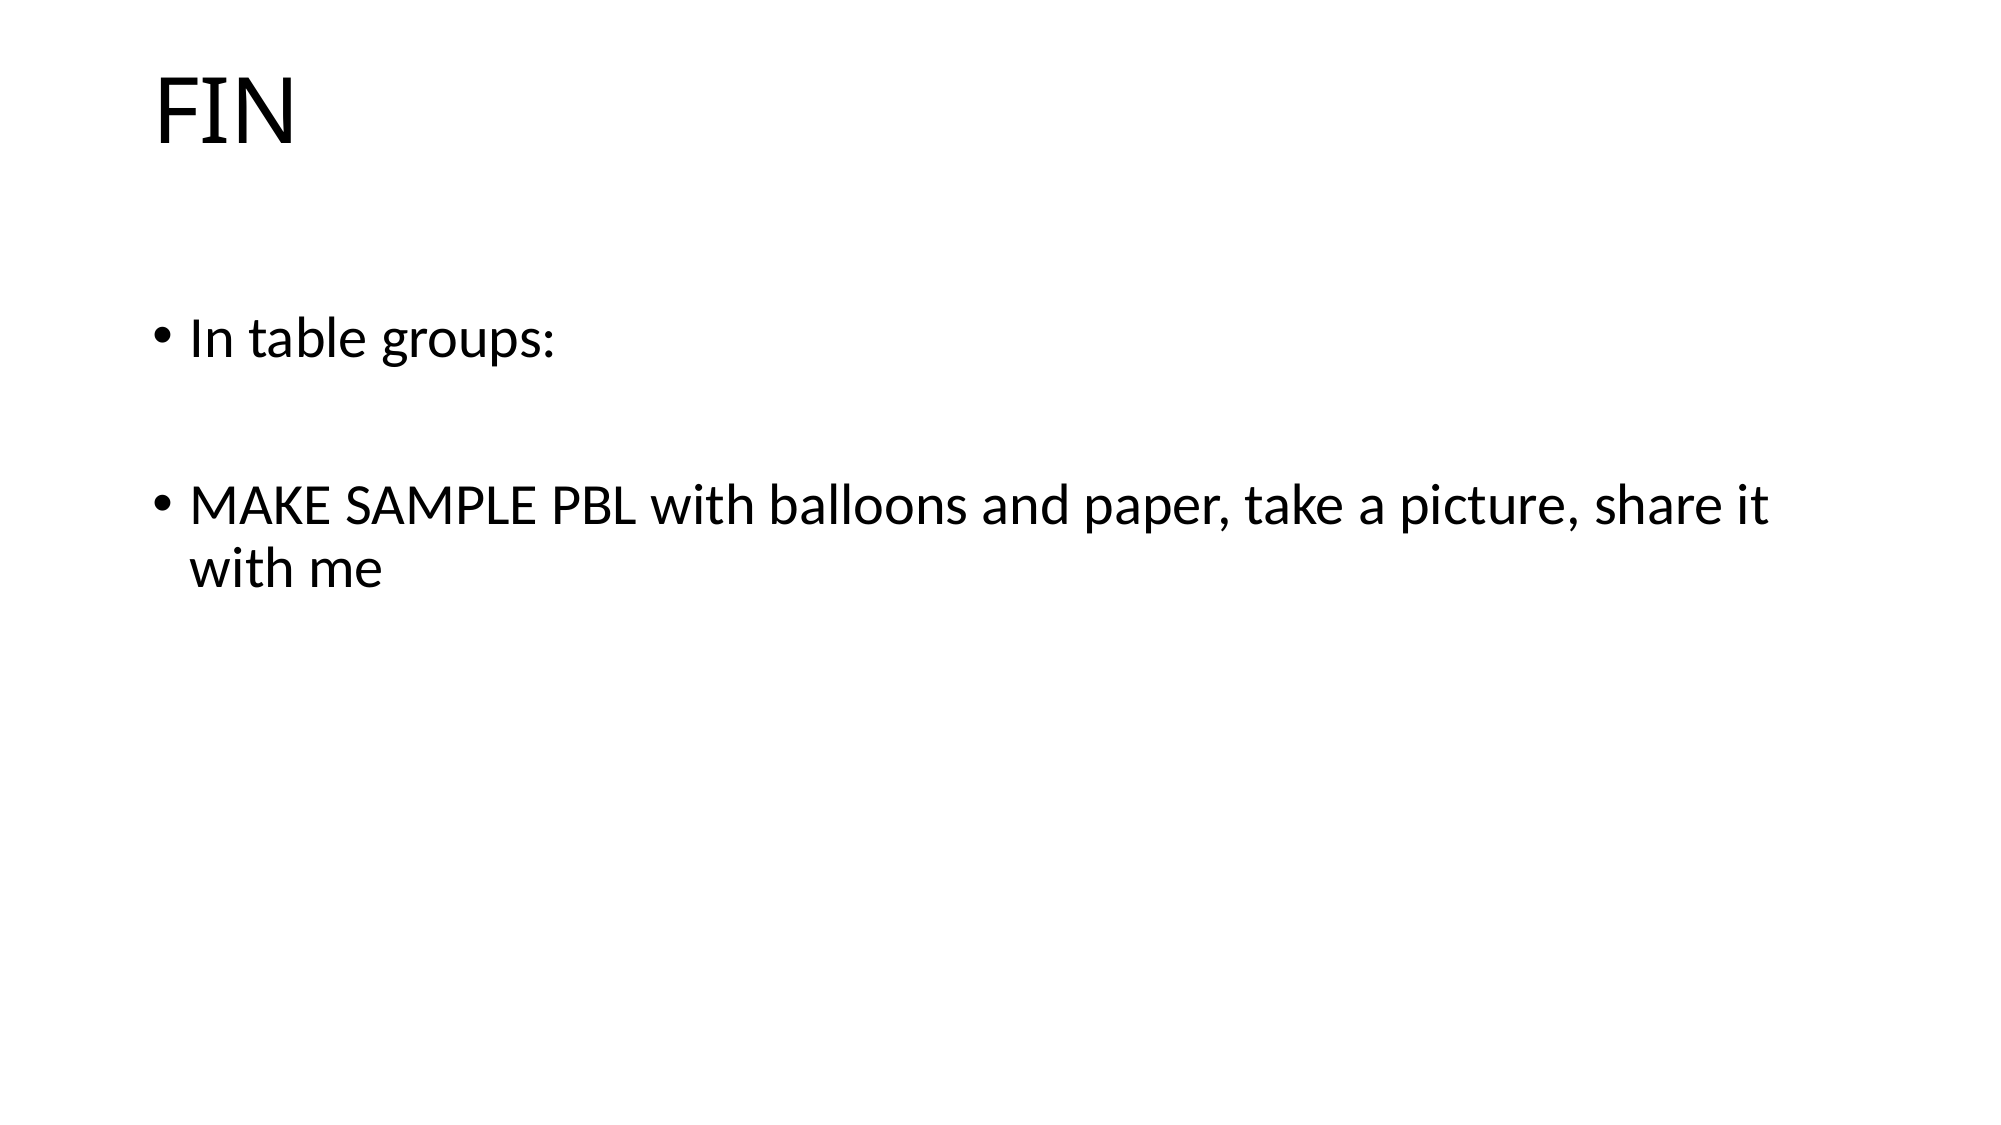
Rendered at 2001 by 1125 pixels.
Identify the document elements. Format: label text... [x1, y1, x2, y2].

list In table groups: MAKE SAMPLE PBL with balloons and paper, take a picture, share it with me [137, 299, 1863, 1014]
title FIN [137, 59, 1863, 278]
